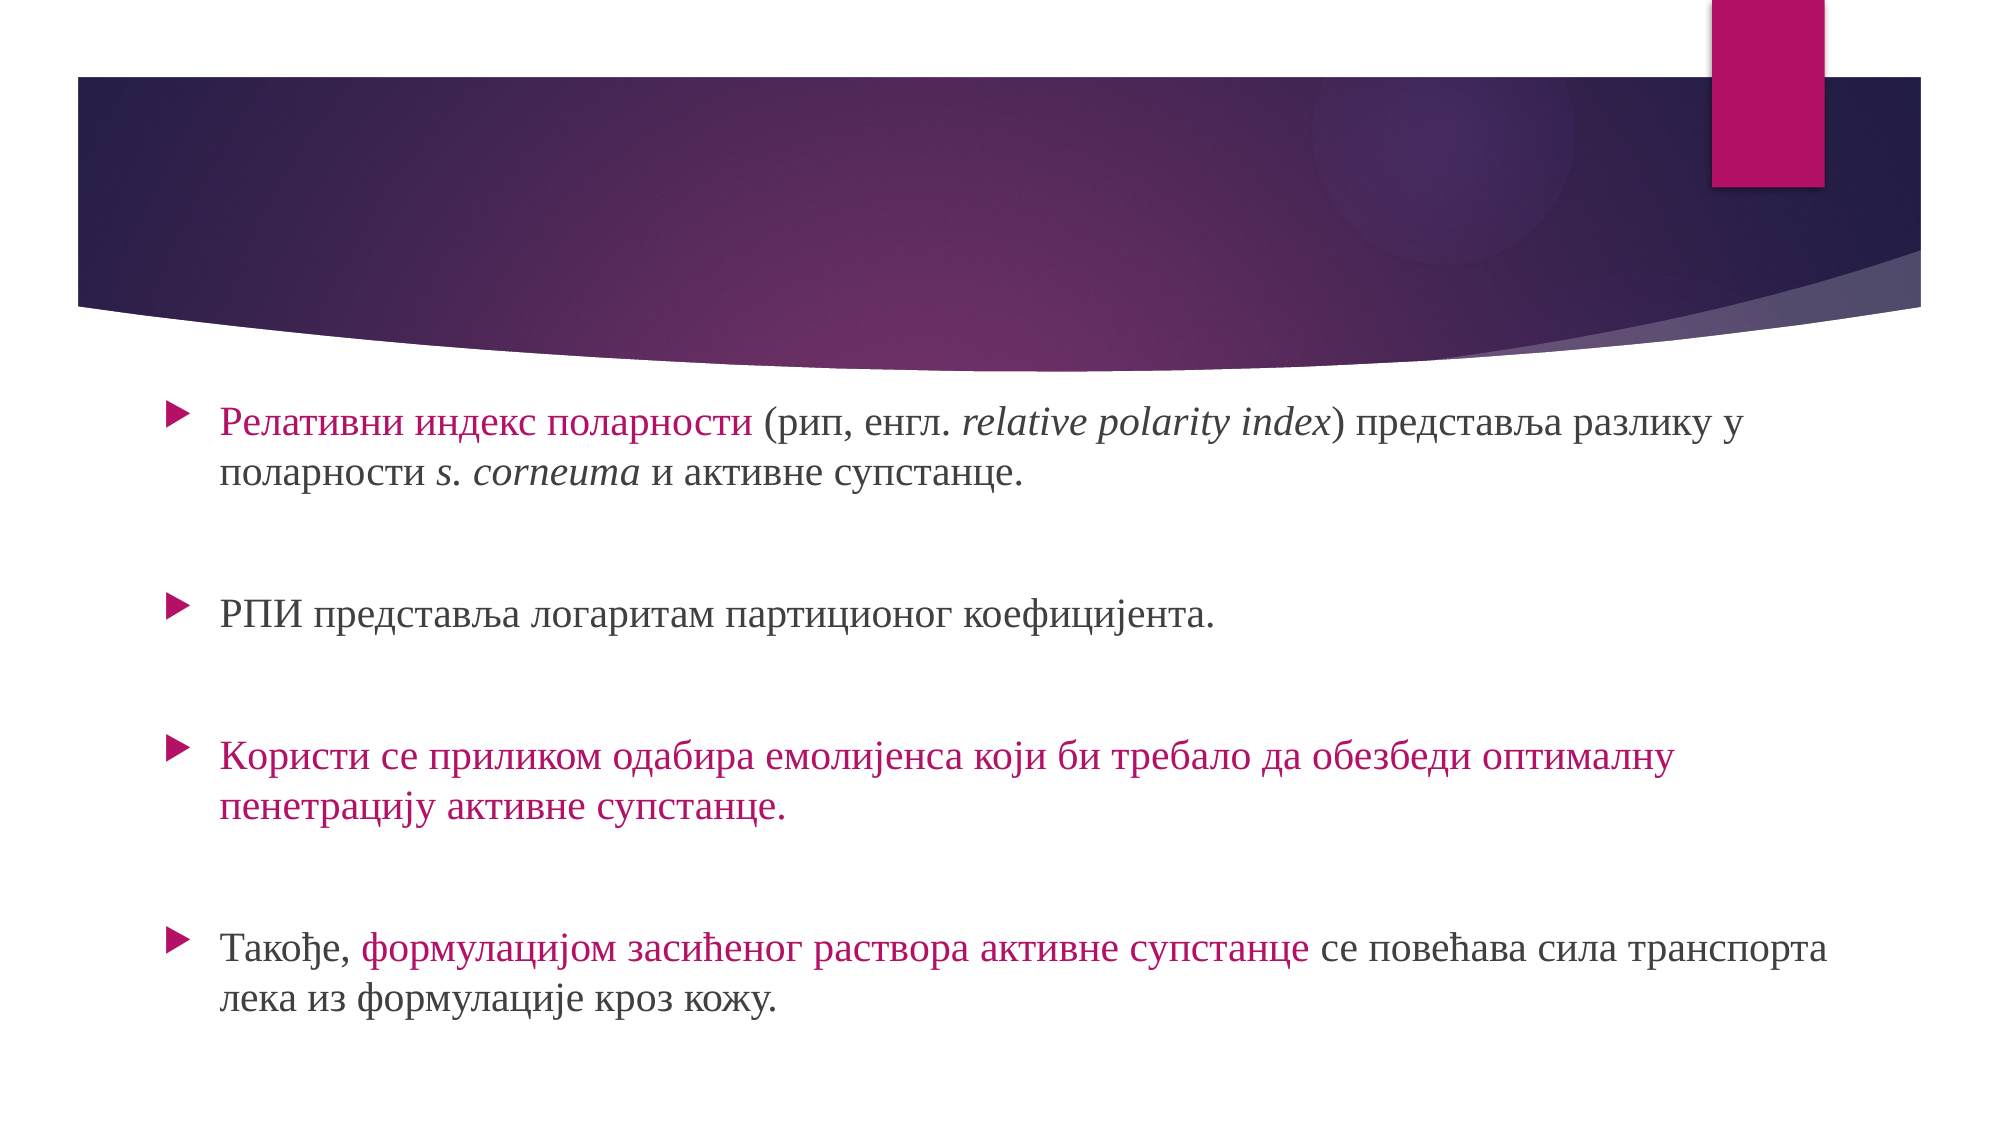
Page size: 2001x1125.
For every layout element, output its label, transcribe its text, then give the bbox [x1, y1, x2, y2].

list Релативни индекс поларности (рип, енгл. relative polarity index) представља разлику у поларности s. corneumа и активне супстанце. РПИ представља логаритам партиционог коефицијента. Користи се приликом одабира емолијенса који би требало да обезбеди оптималну пенетрацију активне супстанце. Такође, формулацијом засићеног раствора активне супстанце се повећава сила транспорта лека из формулације кроз кожу. [148, 386, 1849, 1125]
